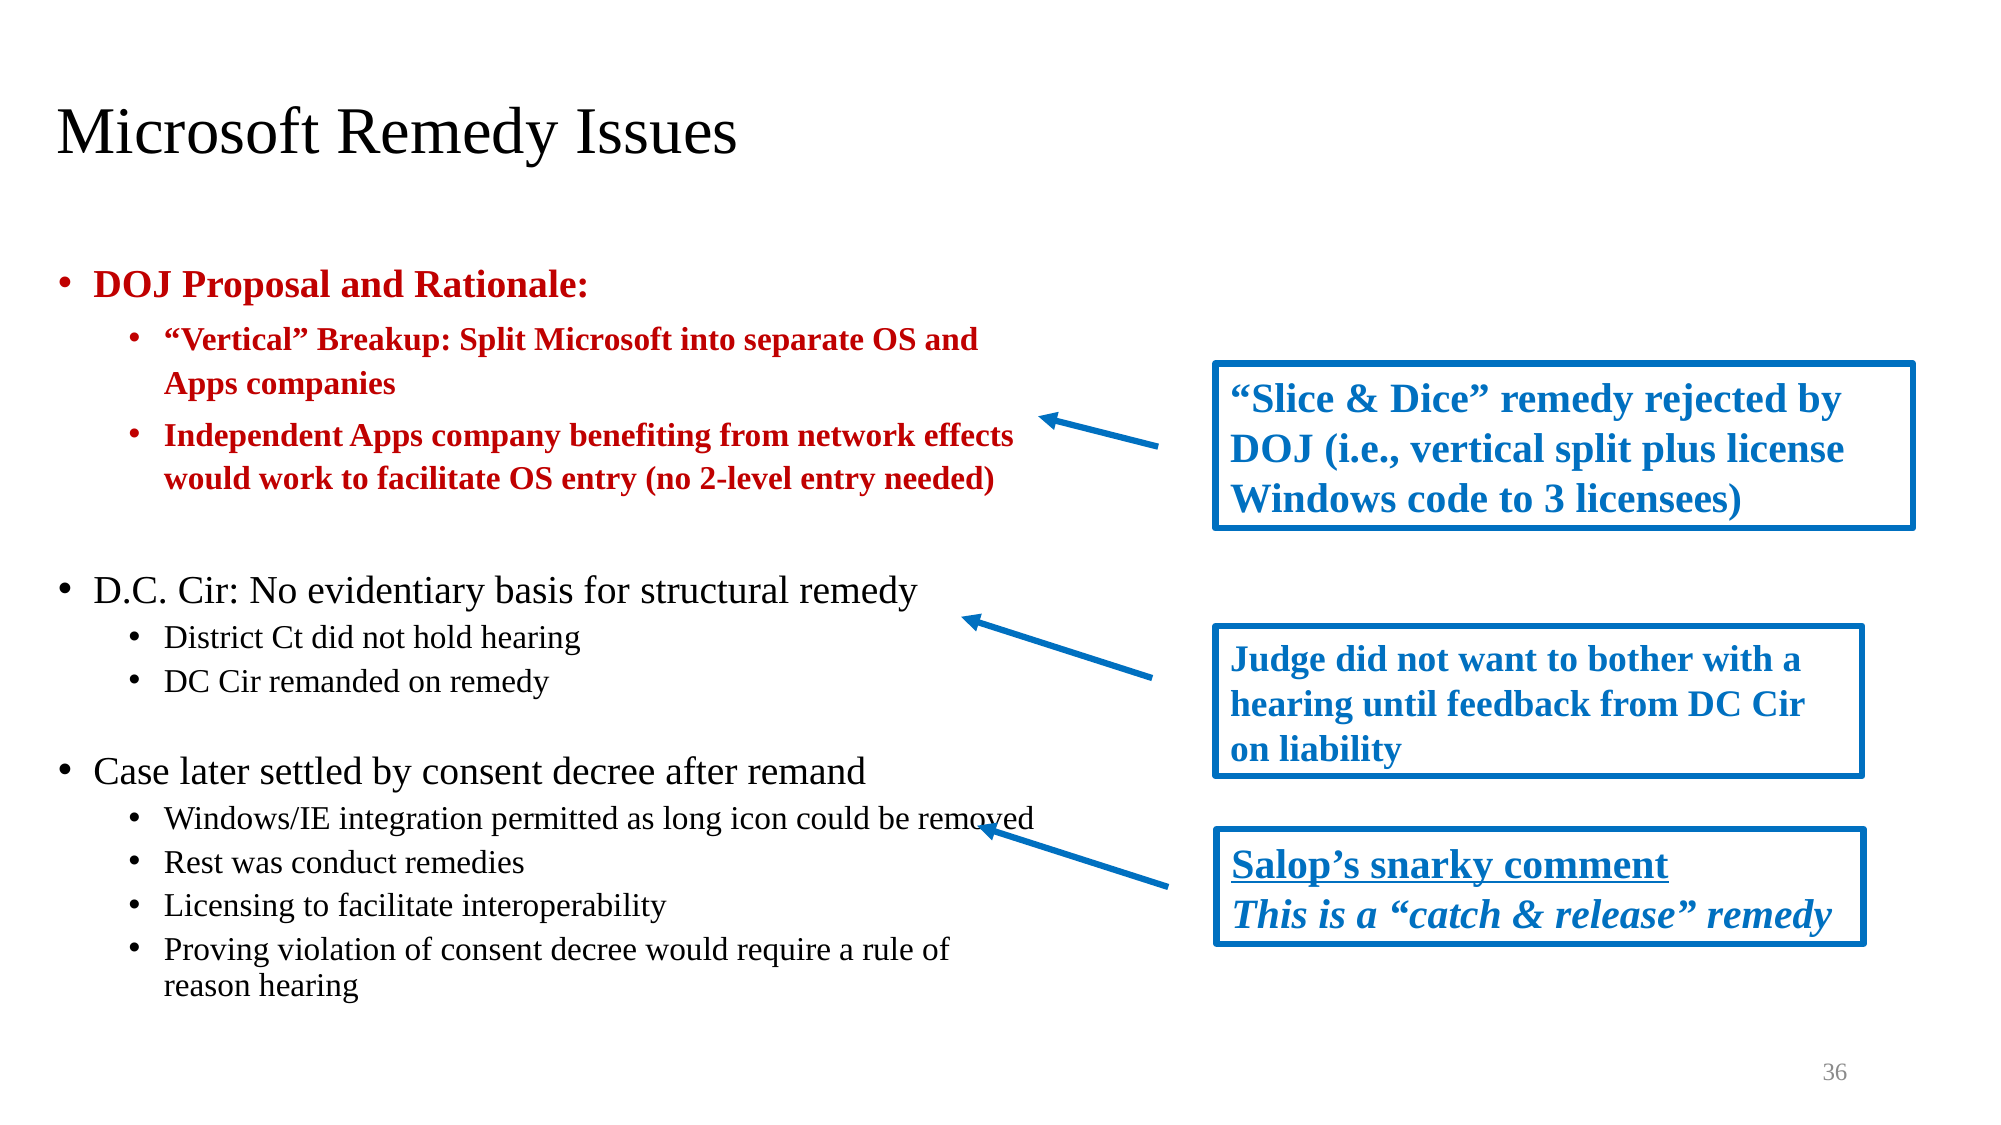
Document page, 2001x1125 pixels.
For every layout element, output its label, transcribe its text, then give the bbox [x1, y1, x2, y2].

slide_number 36 [1412, 1040, 1863, 1100]
text_box Judge did not want to bother with a hearing until feedback from DC Cir on liability [1215, 626, 1863, 776]
title Microsoft Remedy Issues [41, 70, 1317, 193]
text_box “Slice & Dice” remedy rejected by DOJ (i.e., vertical split plus license Windows code to 3 licensees) [1215, 363, 1913, 529]
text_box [961, 616, 1153, 679]
list DOJ Proposal and Rationale: “Vertical” Breakup: Split Microsoft into separate OS and Apps companies Independent Apps company benefiting from network effects would work to facilitate OS entry (no 2-level entry needed) D.C. Cir: No evidentiary basis for structural remedy District Ct did not hold hearing DC Cir remanded on remedy Case later settled by consent decree after remand Windows/IE integration permitted as long icon could be removed Rest was conduct remedies Licensing to facilitate interoperability Proving violation of consent decree would require a rule of reason hearing [43, 192, 1057, 1024]
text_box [1038, 416, 1159, 447]
text_box Salop’s snarky comment This is a “catch & release” remedy [1216, 828, 1864, 944]
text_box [977, 825, 1169, 888]
